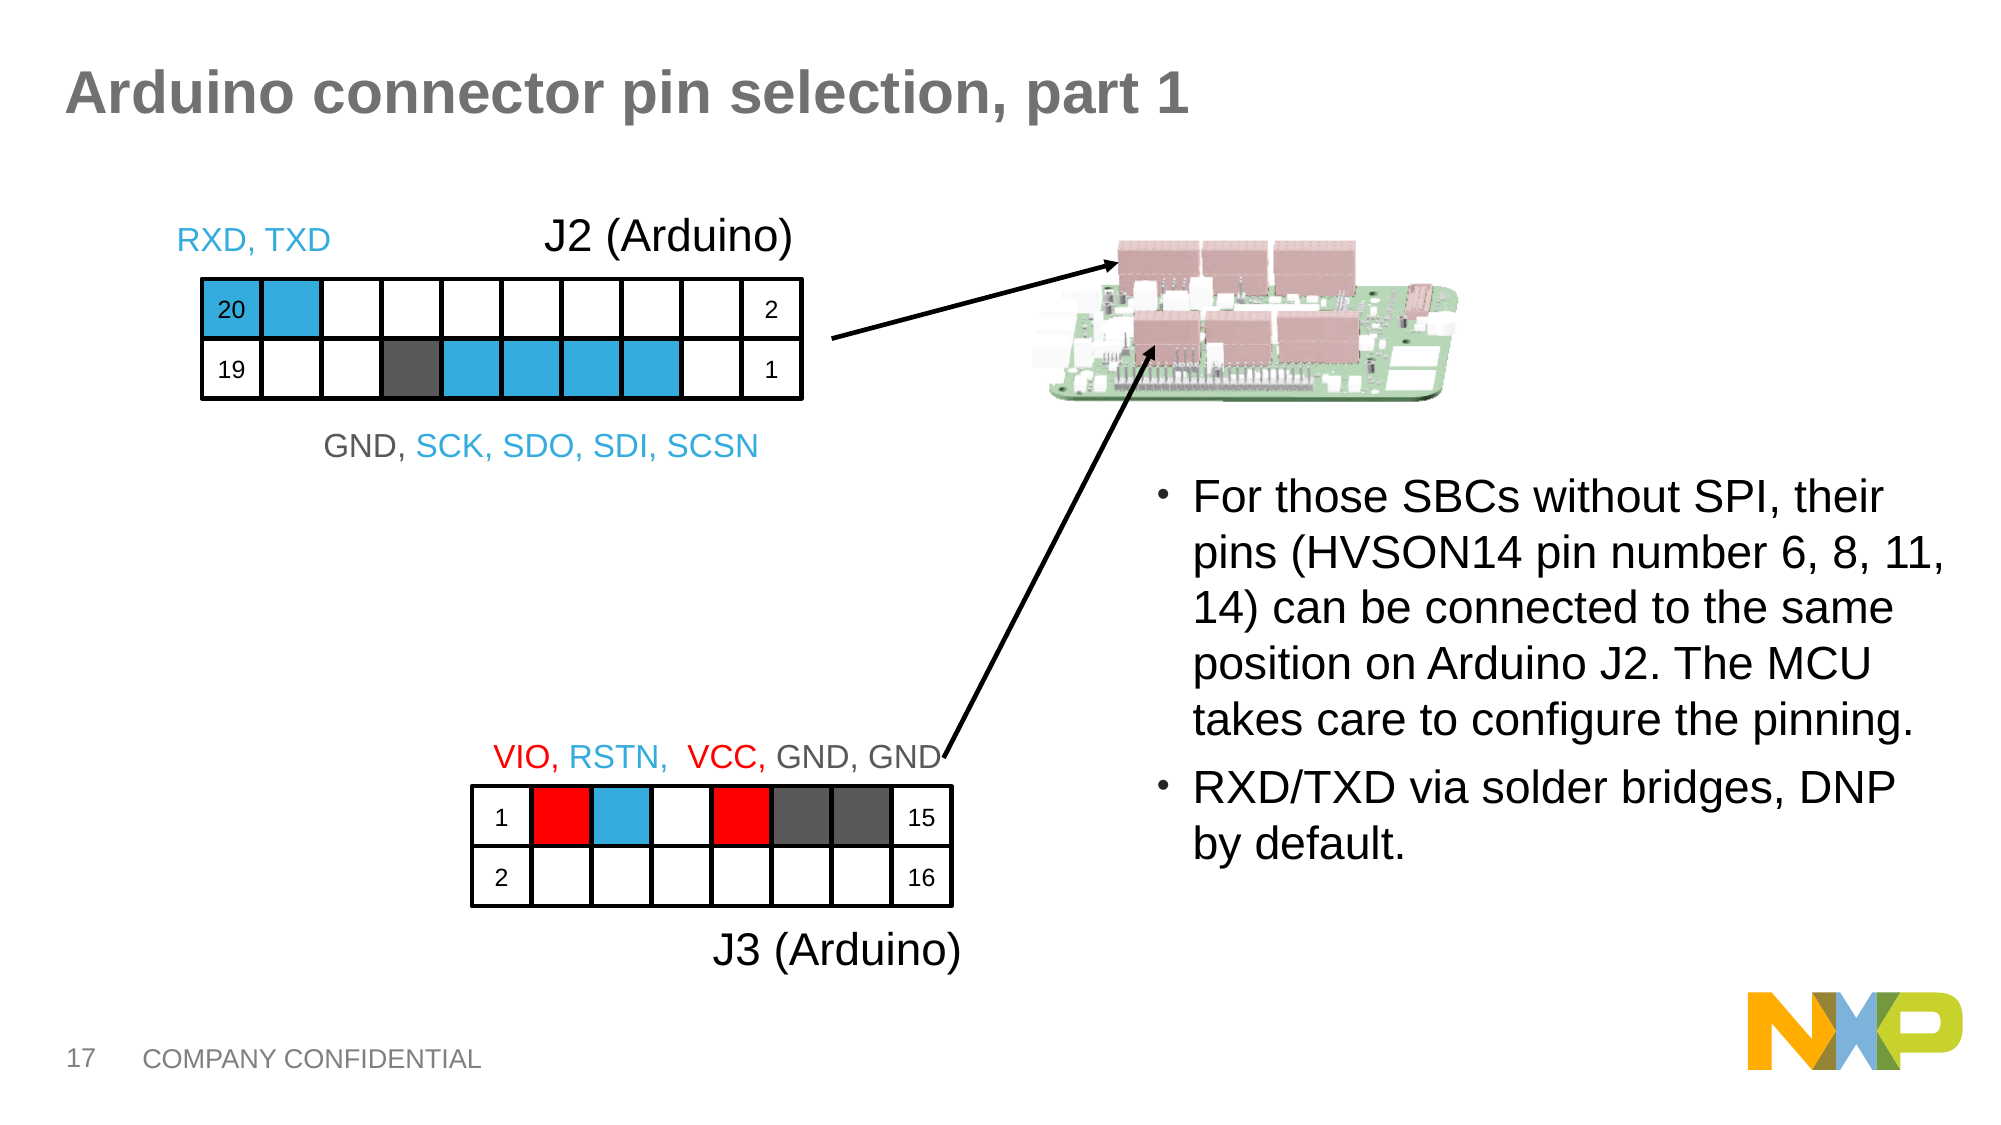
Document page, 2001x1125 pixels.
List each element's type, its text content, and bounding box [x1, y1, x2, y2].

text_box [201, 278, 802, 399]
text_box J2 (Arduino) [529, 198, 832, 294]
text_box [831, 262, 1119, 339]
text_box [943, 344, 1156, 759]
text_box RXD, TXD [161, 210, 352, 271]
text_box VIO, RSTN, VCC, GND, GND [478, 727, 939, 784]
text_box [471, 785, 952, 907]
text_box GND, SCK, SDO, SDI, SCSN [308, 416, 699, 477]
list For those SBCs without SPI, their pins (HVSON14 pin number 6, 8, 11, 14) can be connected to the same position on Arduino J2. The MCU takes care to configure the pinning. RXD/TXD via solder bridges, DNP by default. [1141, 458, 1963, 933]
title Arduino connector pin selection, part 1 [48, 45, 1963, 154]
text_box J3 (Arduino) [697, 911, 1000, 1007]
picture [1000, 210, 1493, 420]
